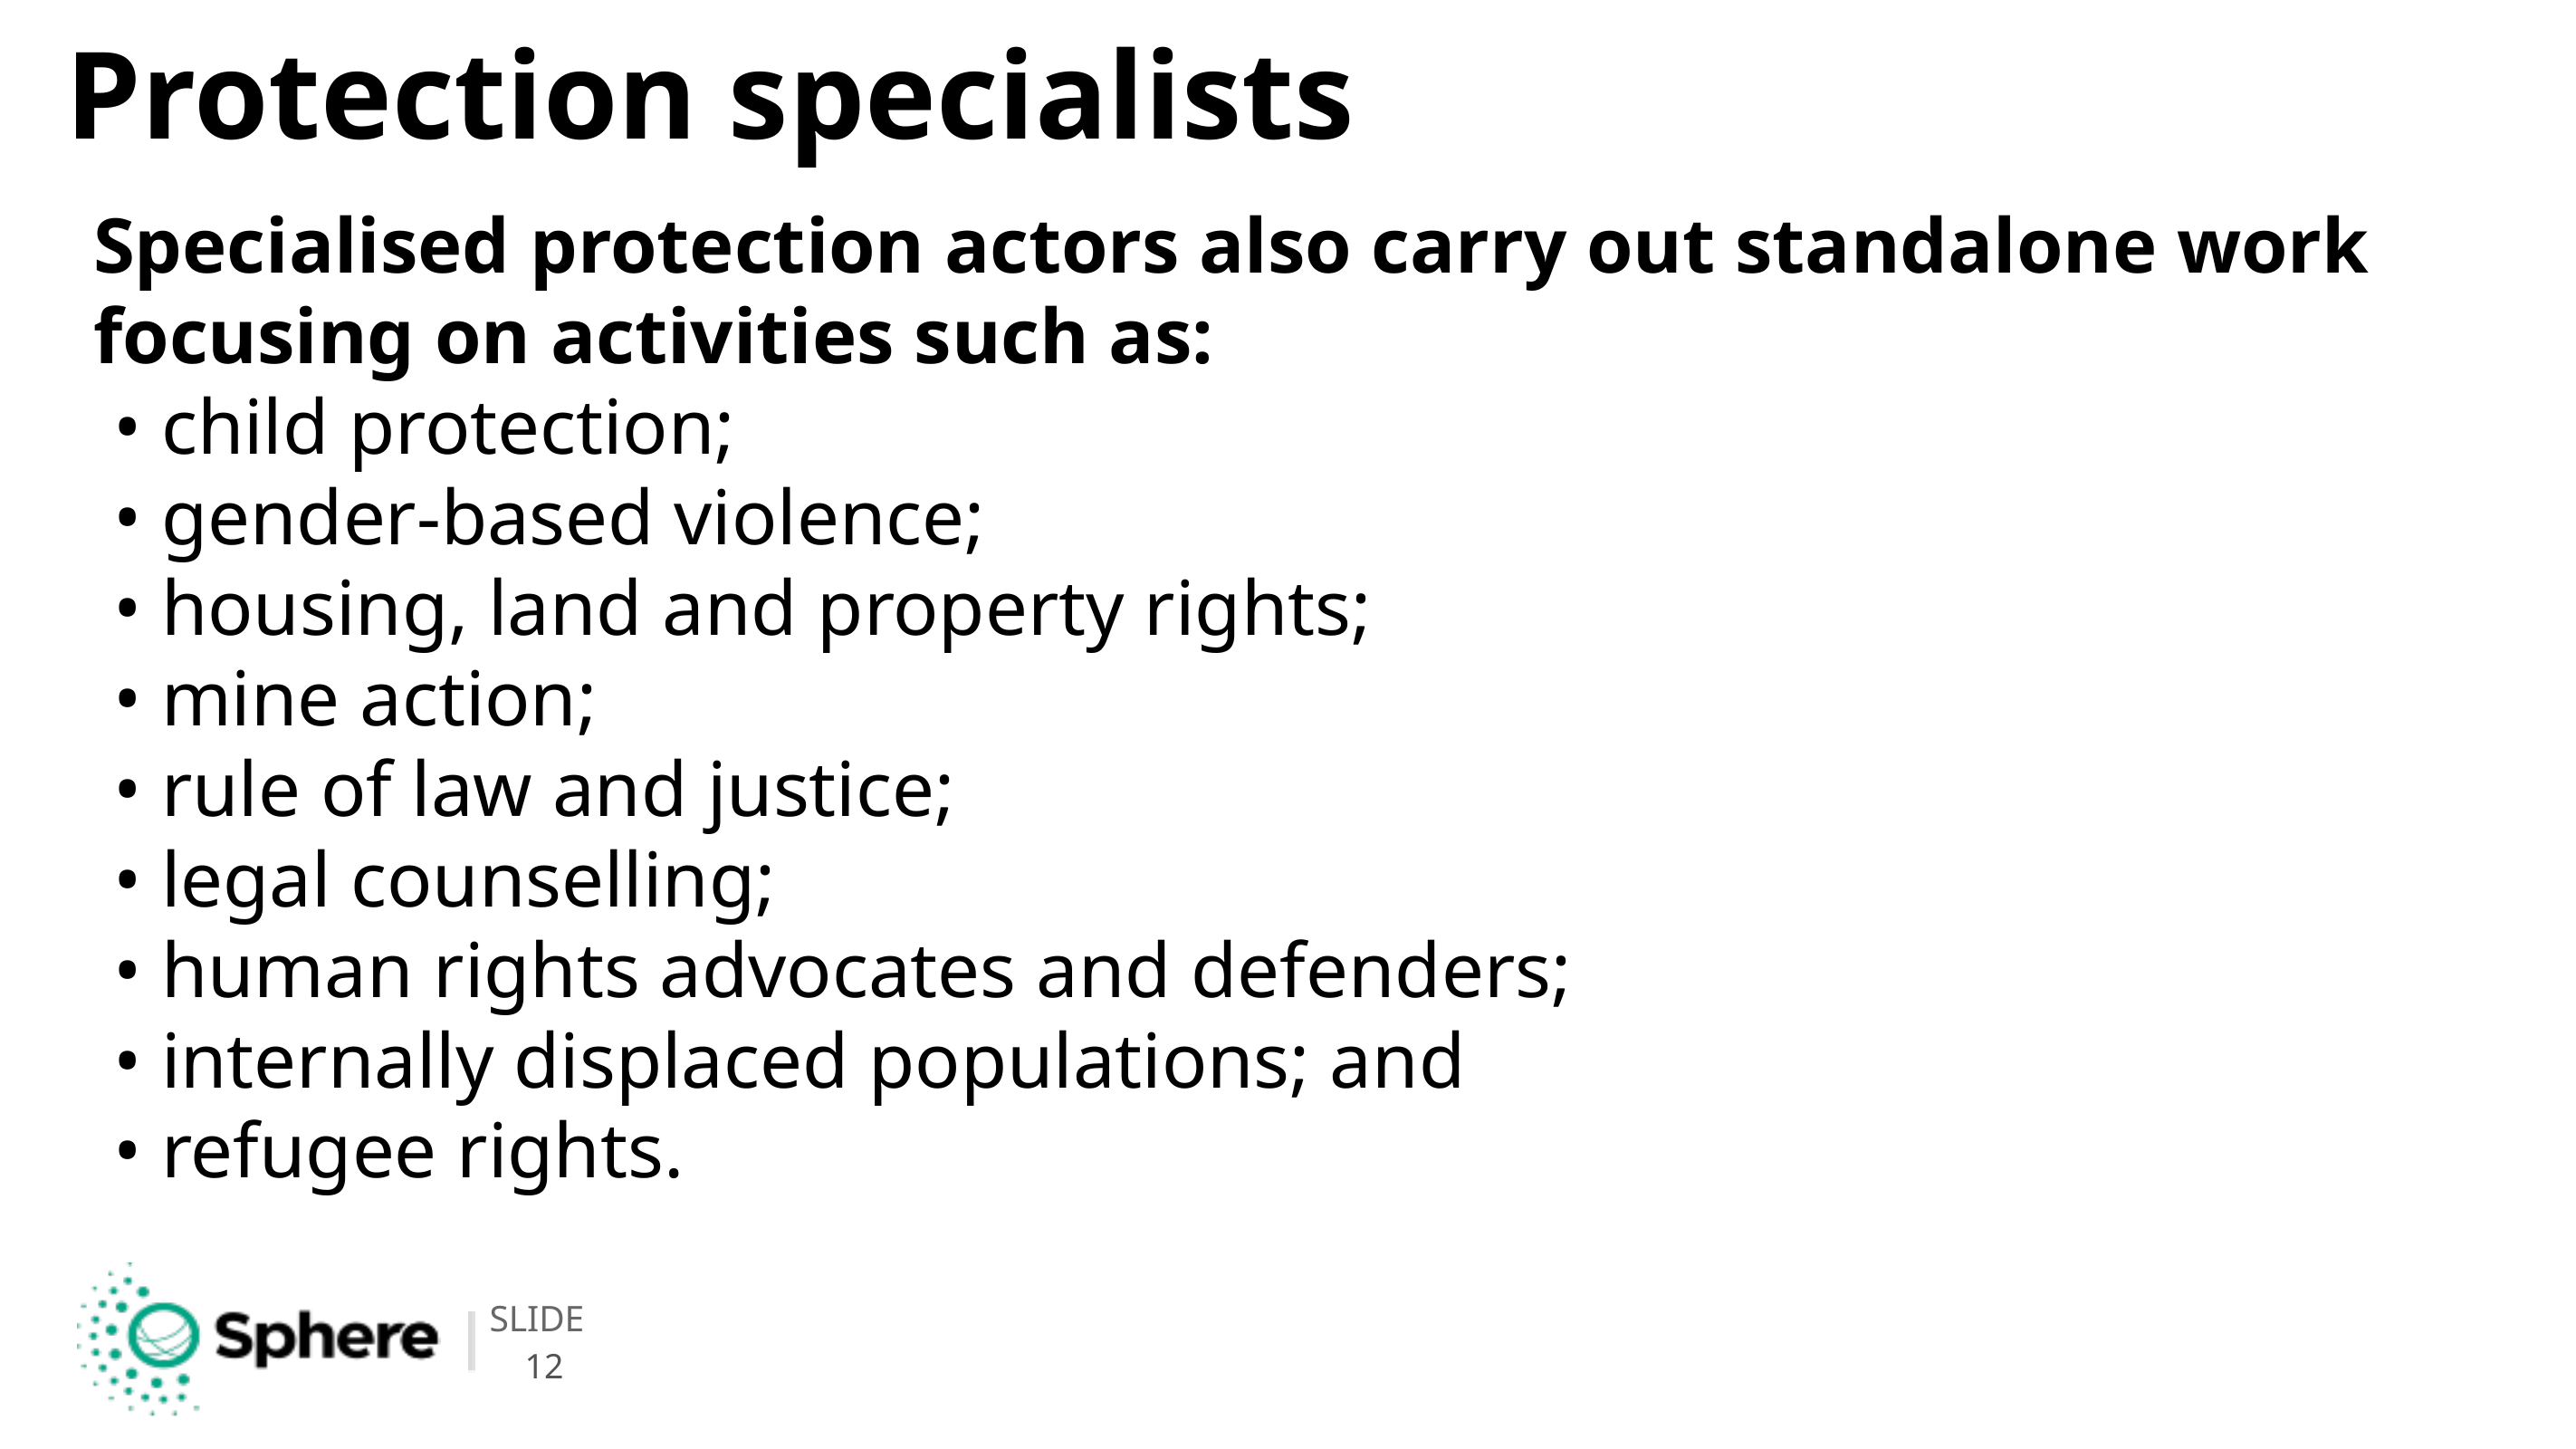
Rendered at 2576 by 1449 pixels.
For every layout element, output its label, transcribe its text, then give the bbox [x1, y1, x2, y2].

slide_number 12 [468, 1338, 620, 1439]
picture [77, 1262, 441, 1418]
title Protection specialists [57, 10, 2131, 179]
list Specialised protection actors also carry out standalone work focusing on activities such as: • child protection; • gender-based violence; • housing, land and property rights; • mine action; • rule of law and justice; • legal counselling; • human rights advocates and defenders; • internally displaced populations; and • refugee rights. [85, 188, 2444, 1311]
picture [468, 1311, 479, 1338]
